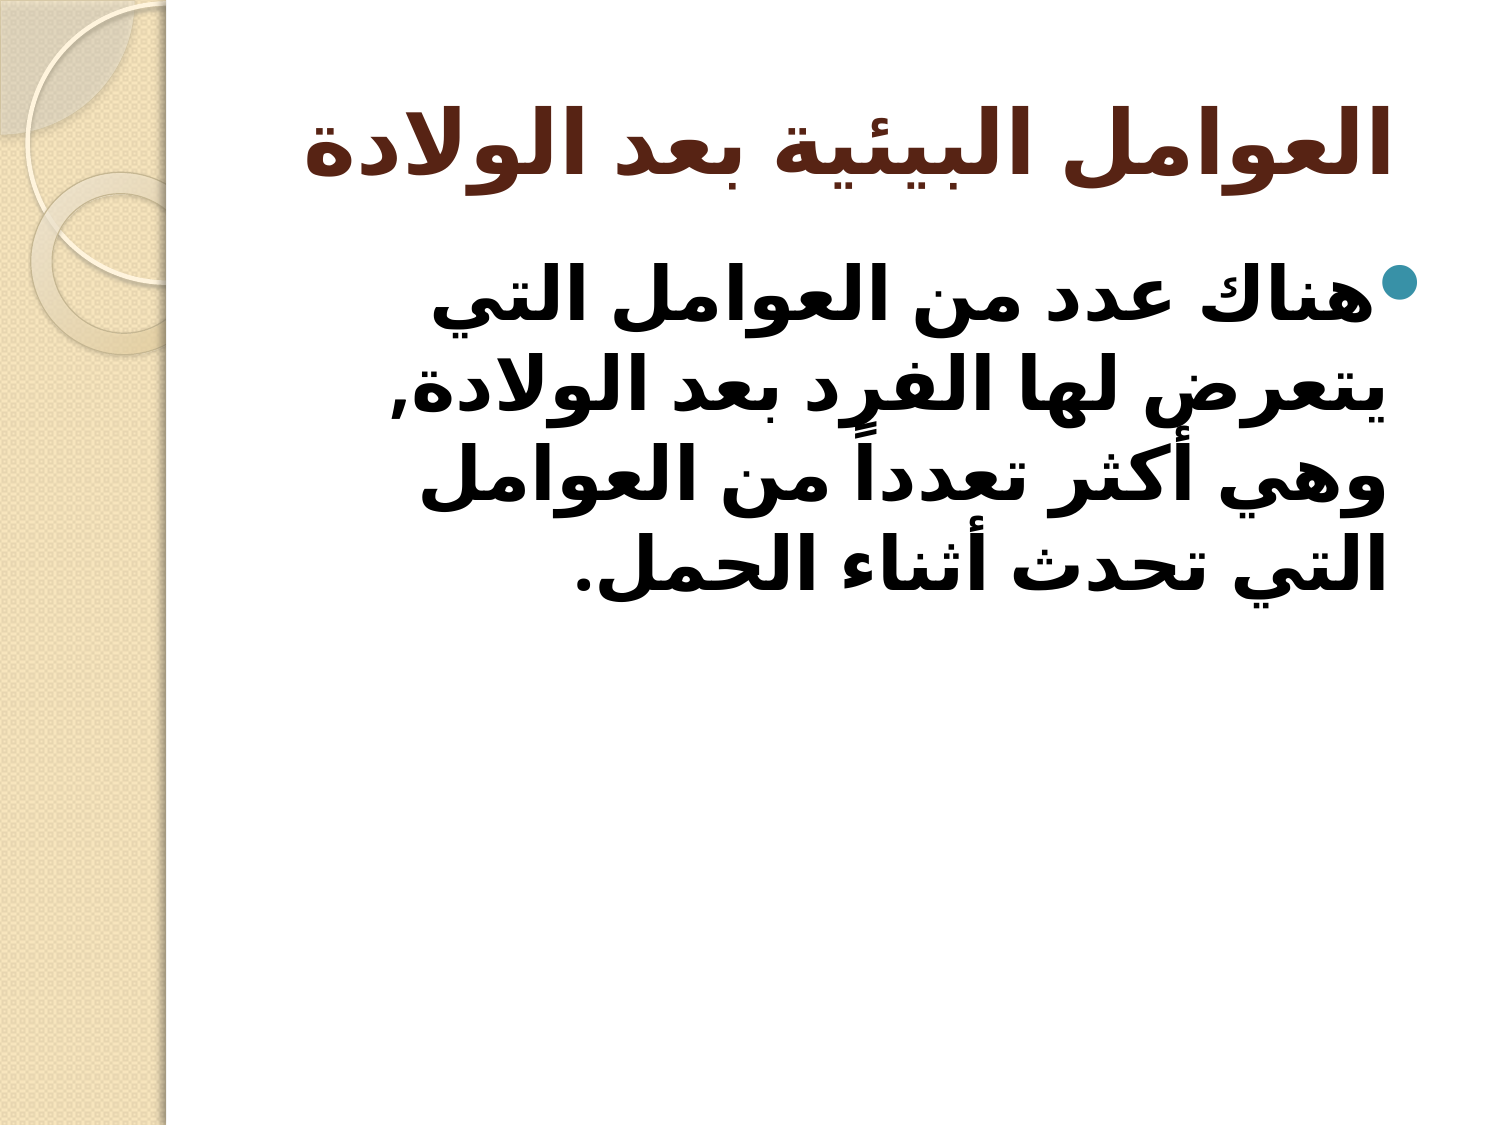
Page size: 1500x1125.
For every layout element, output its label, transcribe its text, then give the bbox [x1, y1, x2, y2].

list هناك عدد من العوامل التي يتعرض لها الفرد بعد الولادة, وهي أكثر تعدداً من العوامل التي تحدث أثناء الحمل. [235, 237, 1466, 1025]
title العوامل البيئية بعد الولادة [235, 45, 1466, 233]
